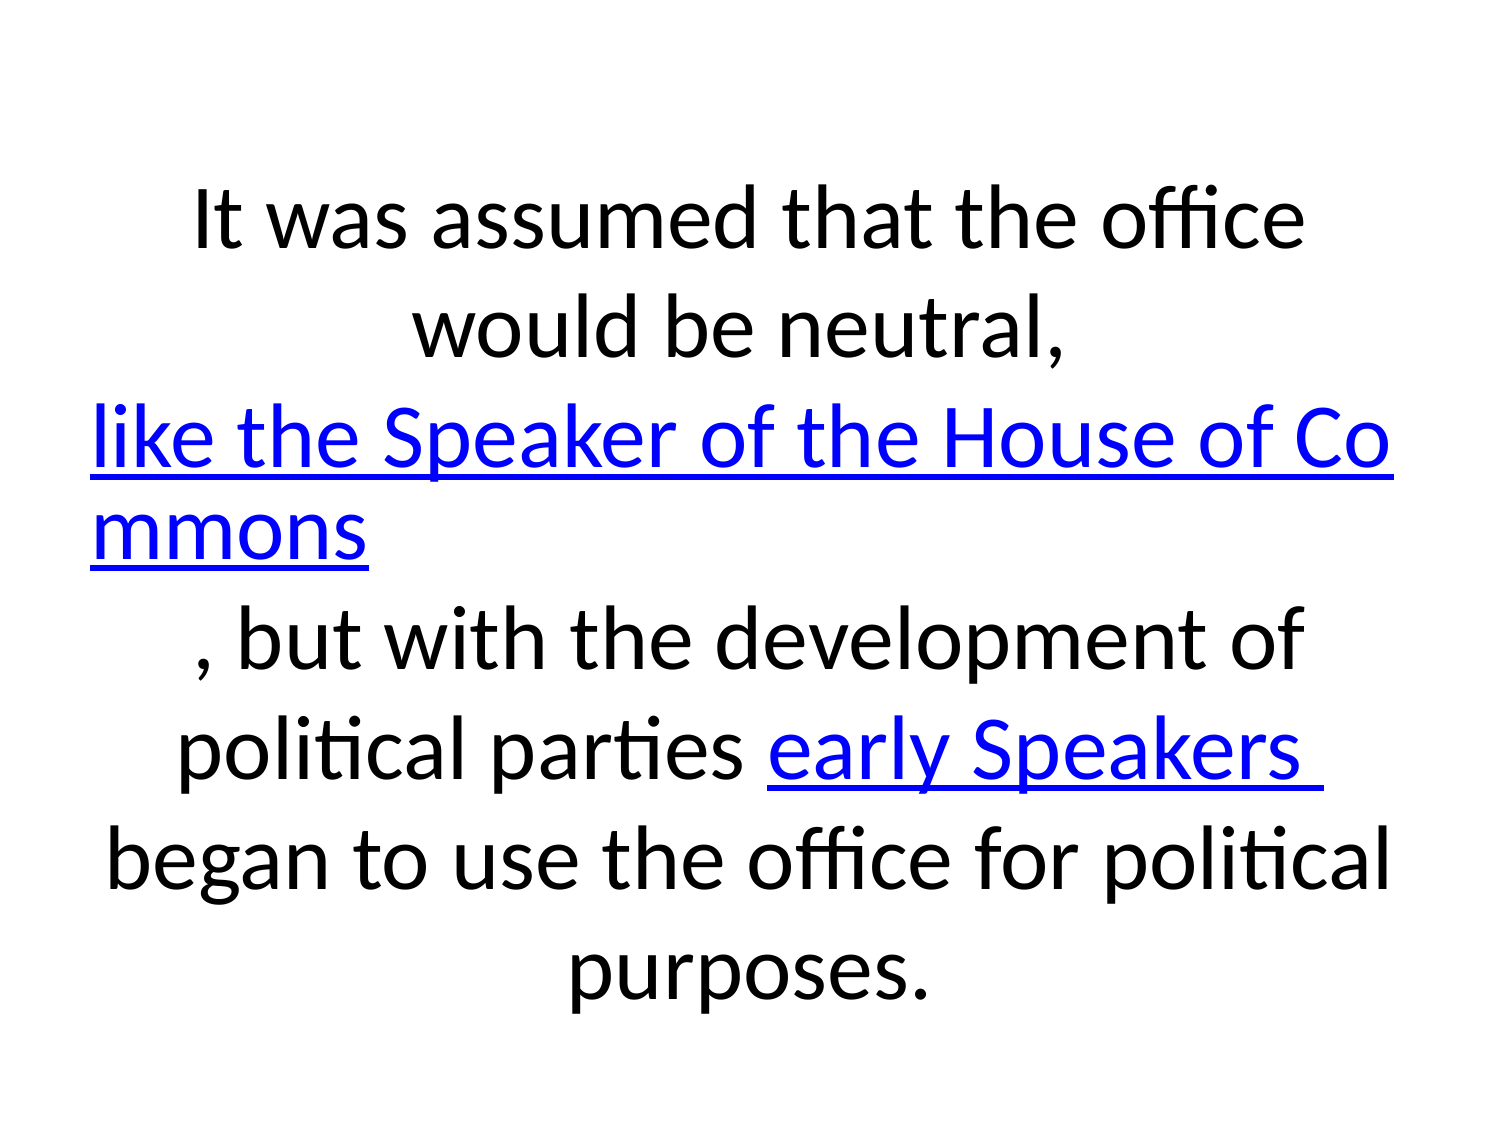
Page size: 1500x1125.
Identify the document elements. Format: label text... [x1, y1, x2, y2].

title It was assumed that the office would be neutral, like the Speaker of the House of Commons, but with the development of political parties early Speakers began to use the office for political purposes. [74, 44, 1426, 1038]
